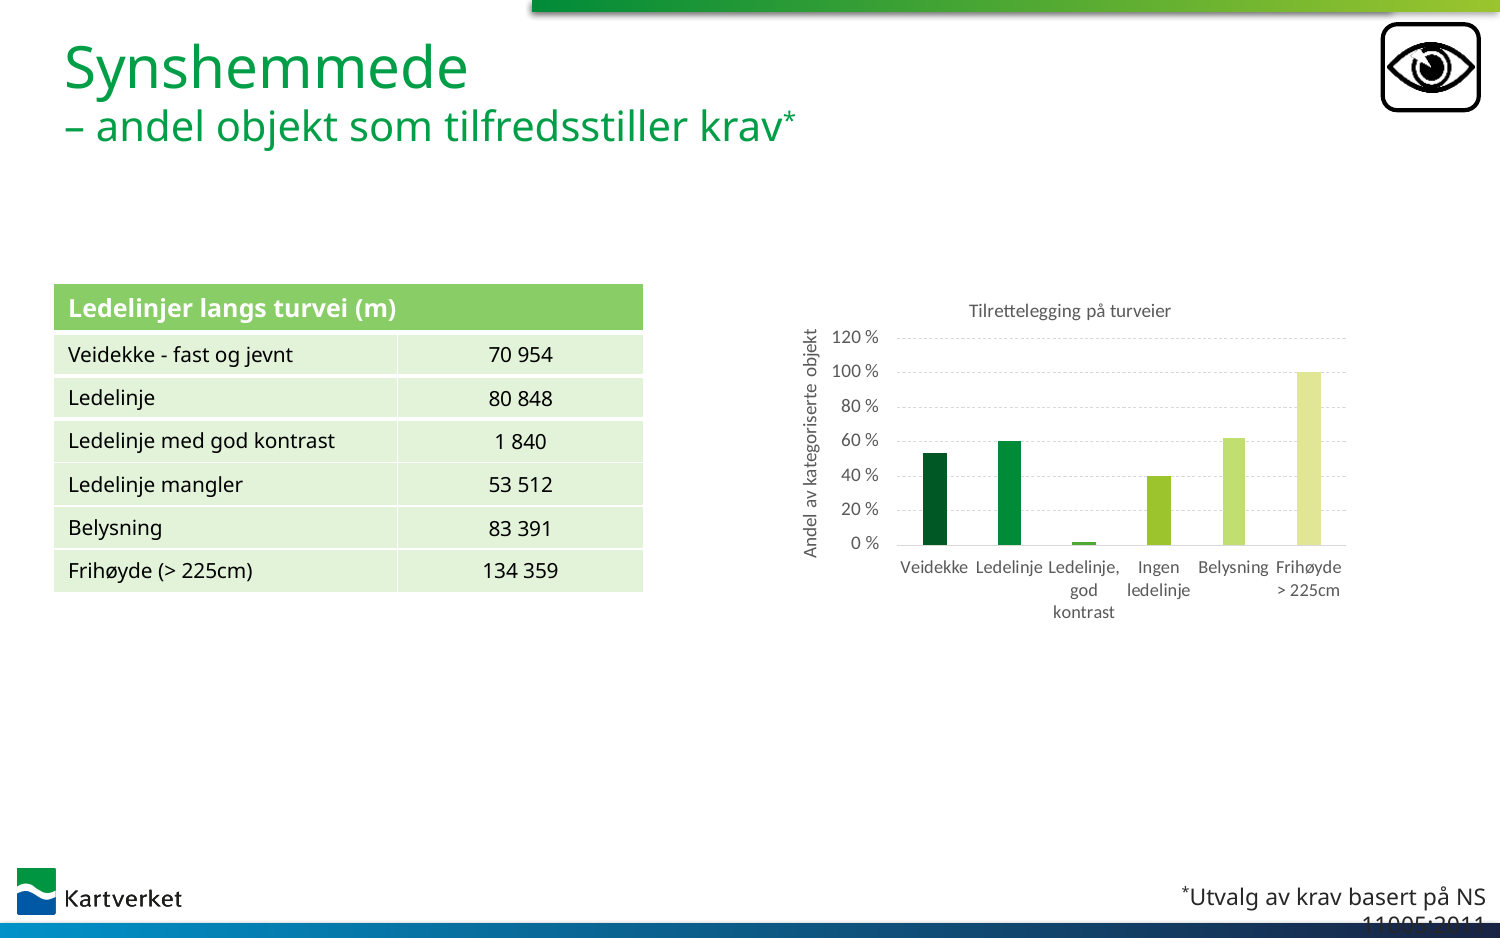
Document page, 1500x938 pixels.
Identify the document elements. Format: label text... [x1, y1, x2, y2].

text_box *Utvalg av krav basert på NS 11005:2011 [1068, 873, 1500, 938]
table_cell 1 840 [398, 421, 643, 462]
table_header Ledelinjer langs turvei (m) [54, 284, 643, 330]
table_cell Frihøyde (> 225cm) [54, 550, 397, 592]
text_box Synshemmede – andel objekt som tilfredsstiller krav* [49, 24, 1431, 158]
table_cell 134 359 [398, 550, 643, 592]
table_cell Ledelinje mangler [54, 463, 397, 505]
table_cell 53 512 [398, 463, 643, 505]
table_cell Ledelinje med god kontrast [54, 421, 397, 462]
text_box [1382, 24, 1480, 111]
table_cell Veidekke - fast og jevnt [54, 335, 397, 374]
table_cell Belysning [54, 507, 397, 548]
table_cell 80 848 [398, 378, 643, 417]
picture [791, 291, 1349, 630]
table_cell Ledelinje [54, 378, 397, 417]
table_cell 83 391 [398, 507, 643, 548]
table_cell 70 954 [398, 335, 643, 374]
